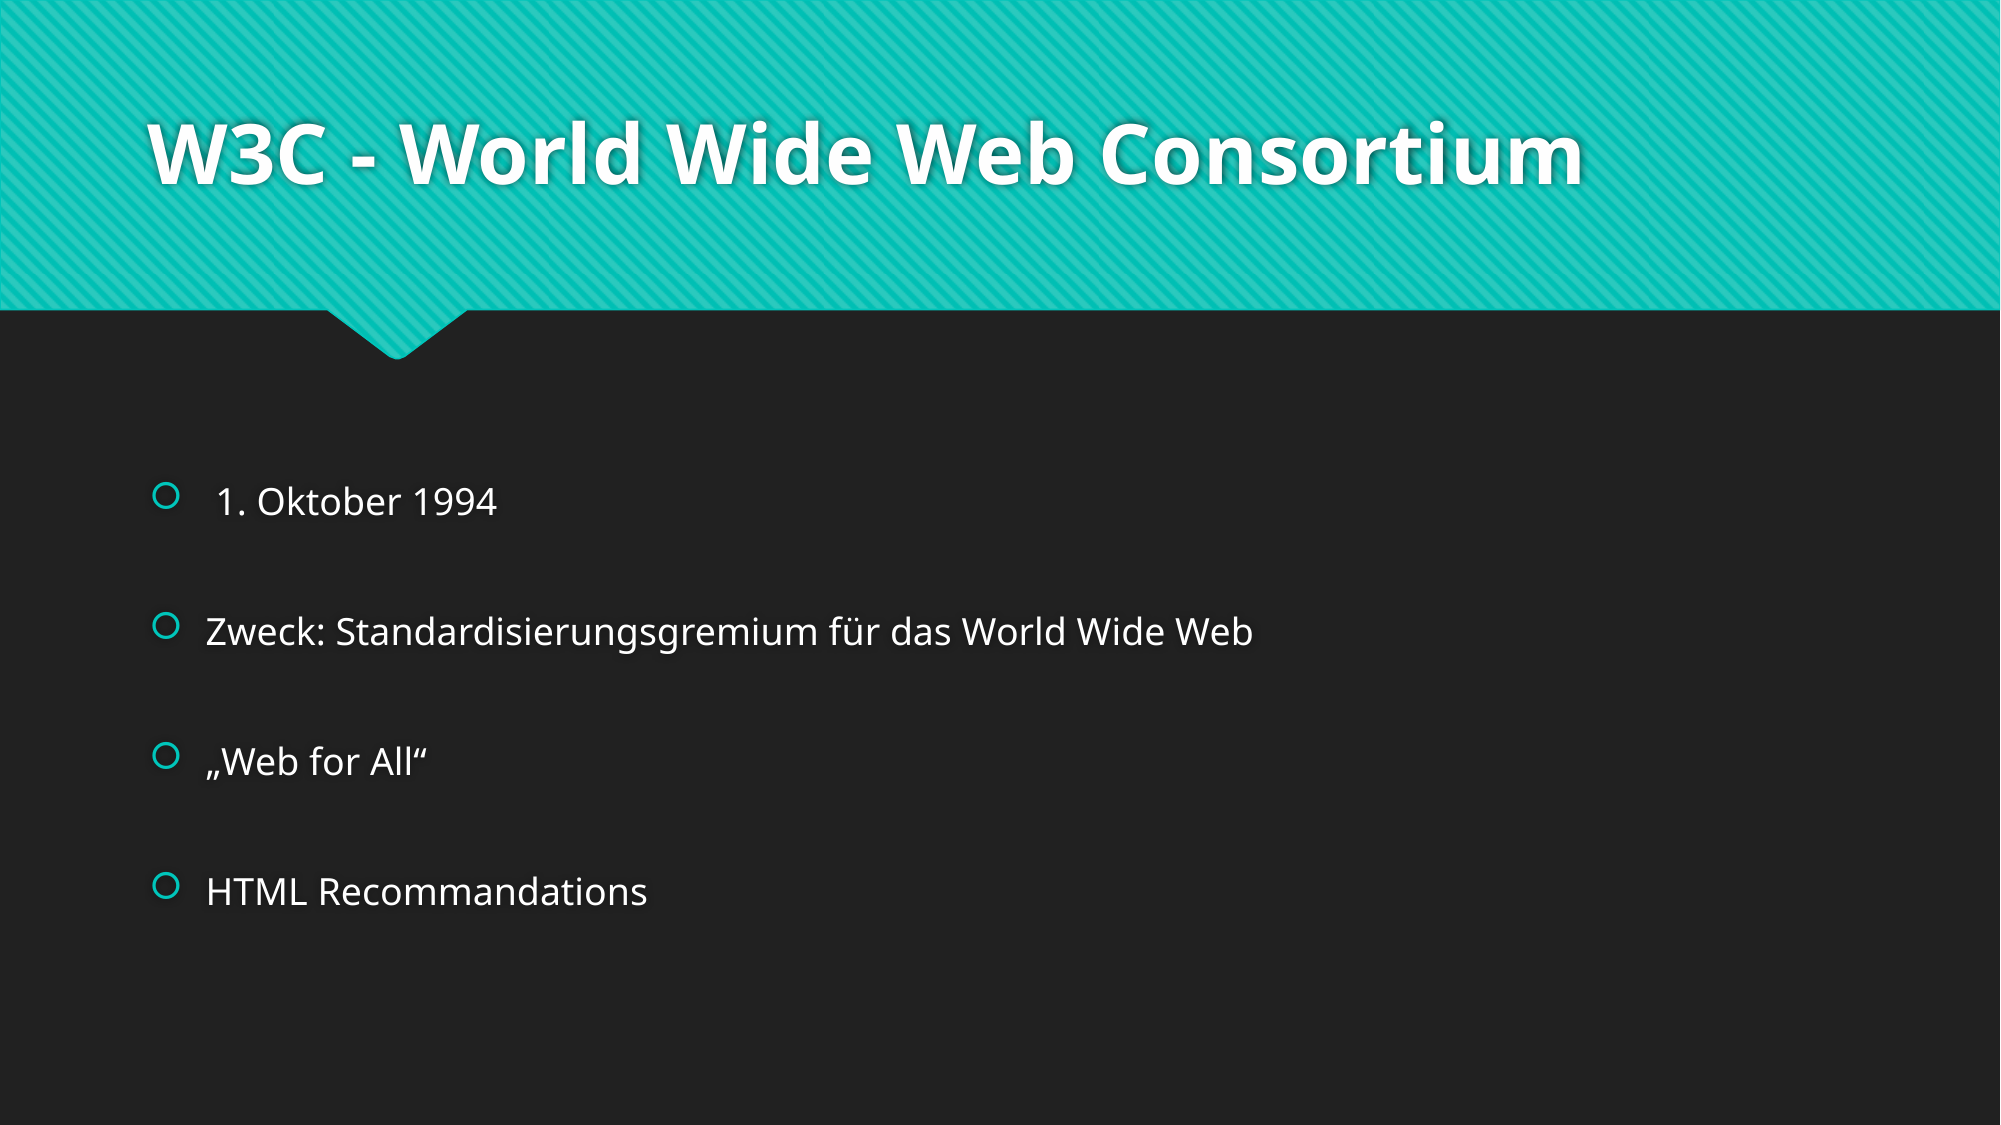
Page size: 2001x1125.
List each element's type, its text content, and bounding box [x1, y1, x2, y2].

title W3C - World Wide Web Consortium [132, 149, 1868, 309]
list 1. Oktober 1994 Zweck: Standardisierungsgremium für das World Wide Web „Web for All“ HTML Recommandations [134, 364, 1866, 962]
